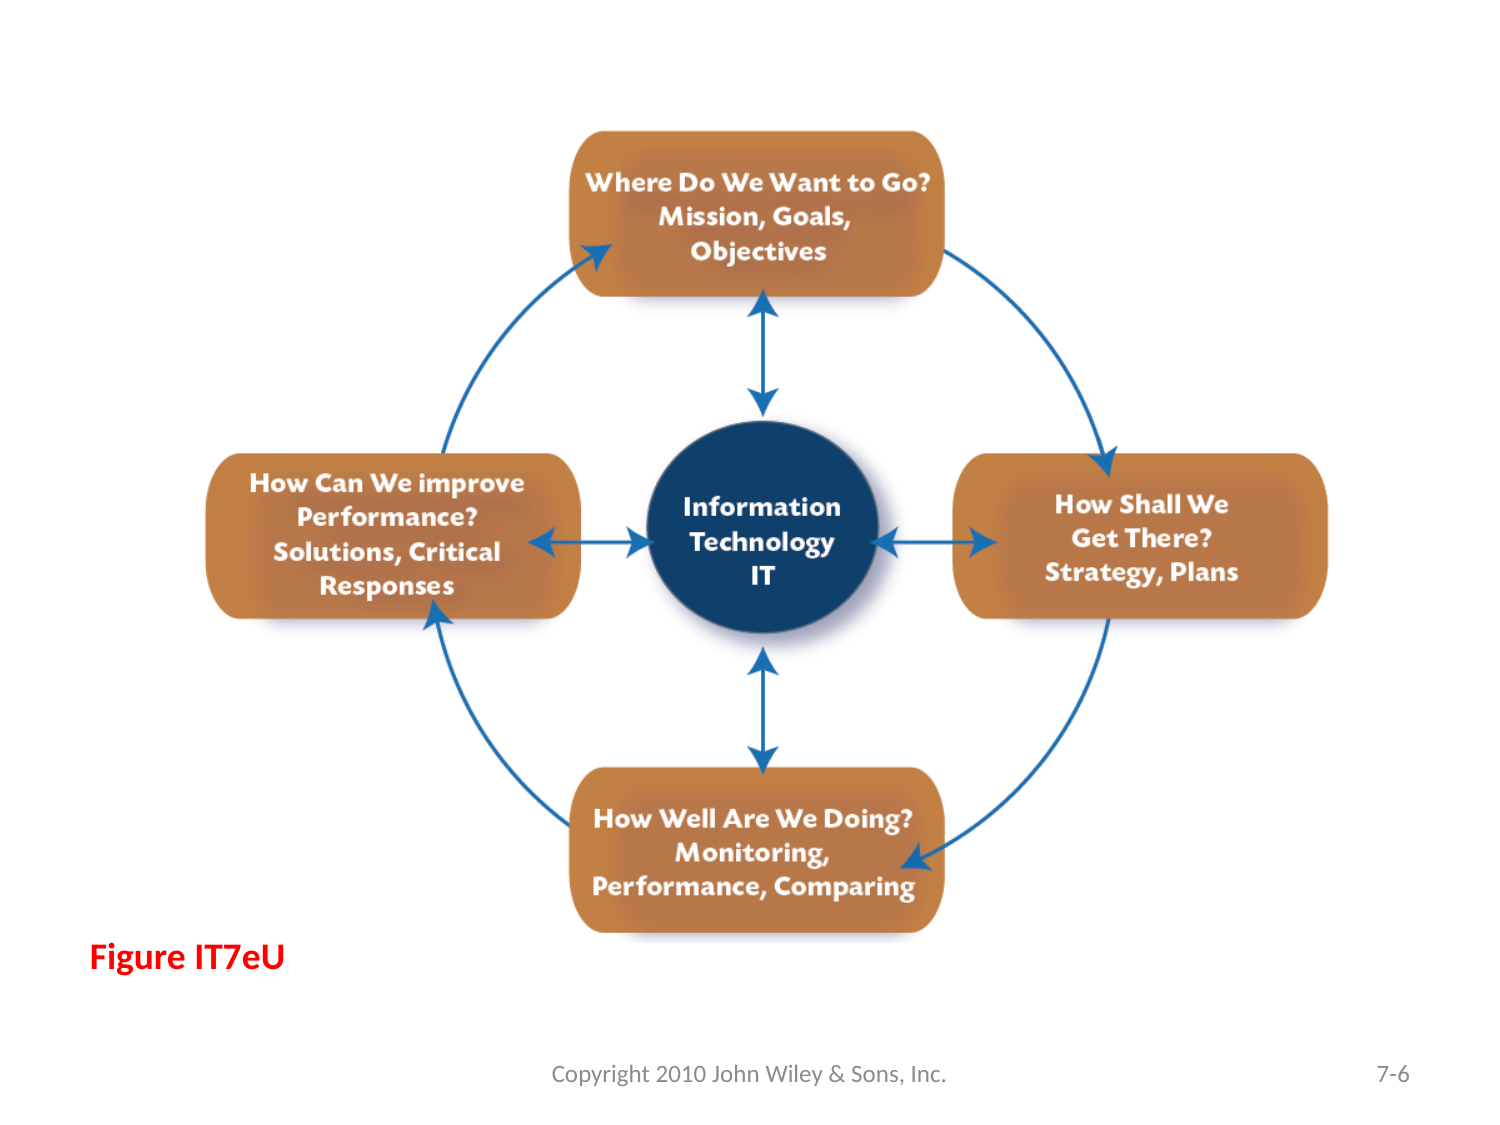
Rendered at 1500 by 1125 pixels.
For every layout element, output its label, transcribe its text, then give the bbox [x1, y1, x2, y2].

picture [165, 99, 1334, 943]
text_box Figure IT7eU [74, 924, 450, 1030]
slide_number 7-6 [1074, 1042, 1425, 1103]
footer Copyright 2010 John Wiley & Sons, Inc. [512, 1042, 988, 1103]
